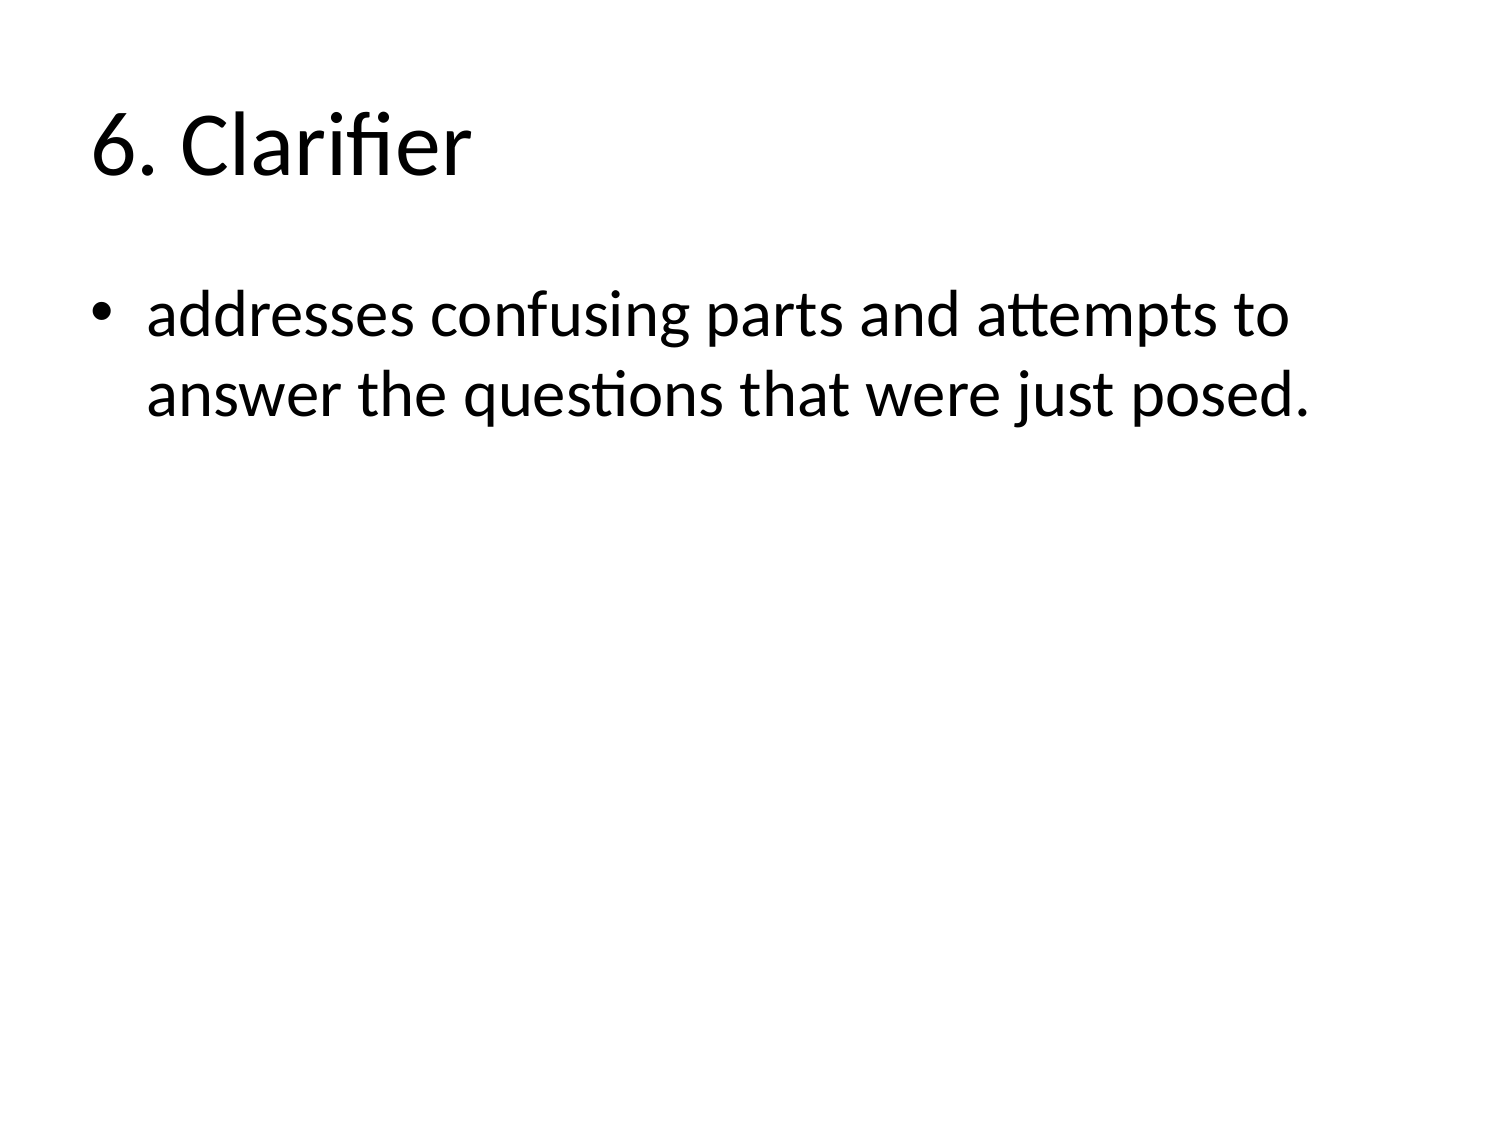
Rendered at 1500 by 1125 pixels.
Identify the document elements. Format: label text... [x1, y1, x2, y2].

list addresses confusing parts and attempts to answer the questions that were just posed. [75, 262, 1425, 1005]
title 6. Clarifier [75, 45, 1425, 233]
